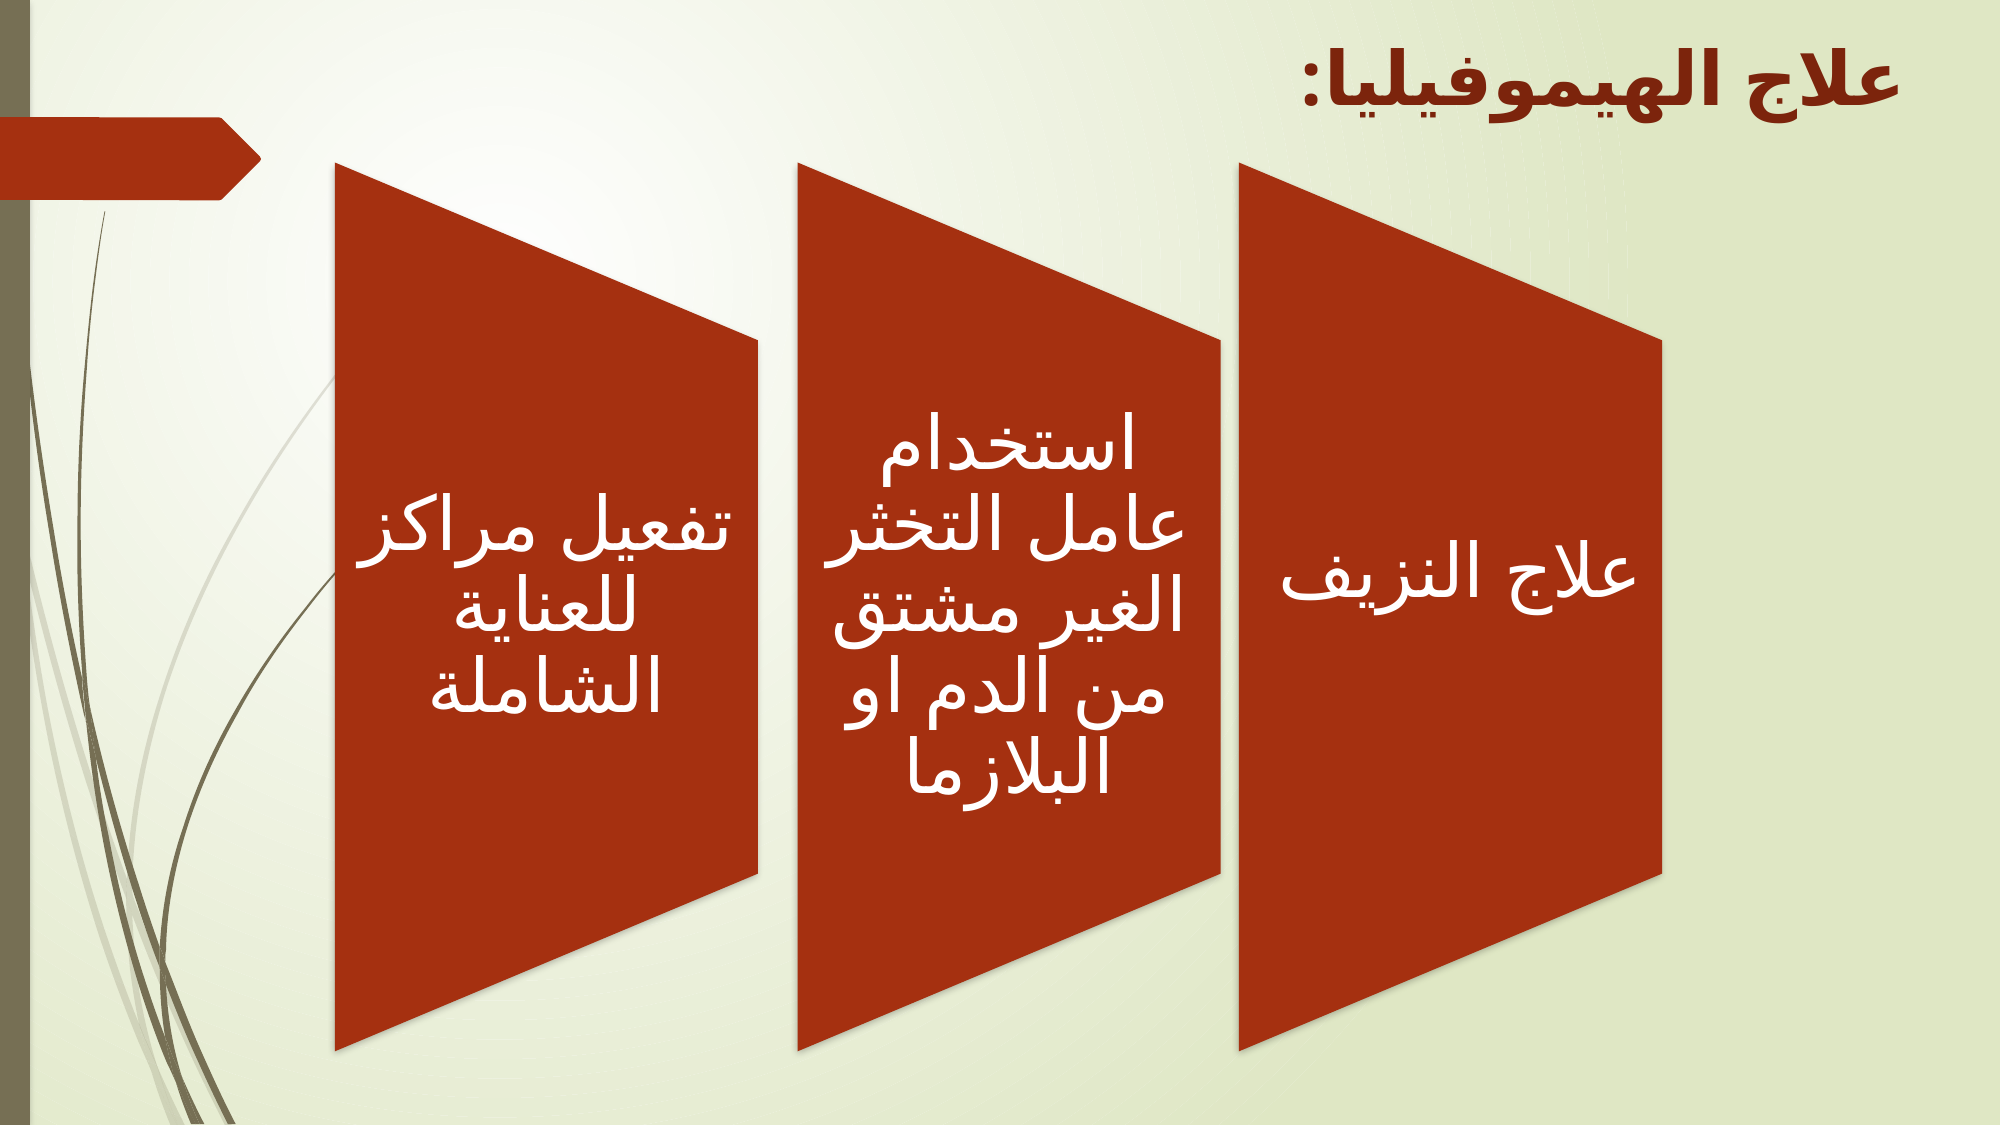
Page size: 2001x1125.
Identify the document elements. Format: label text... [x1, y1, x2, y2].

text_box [334, 162, 1669, 1052]
title علاج الهيموفيليا: [459, 22, 1921, 132]
